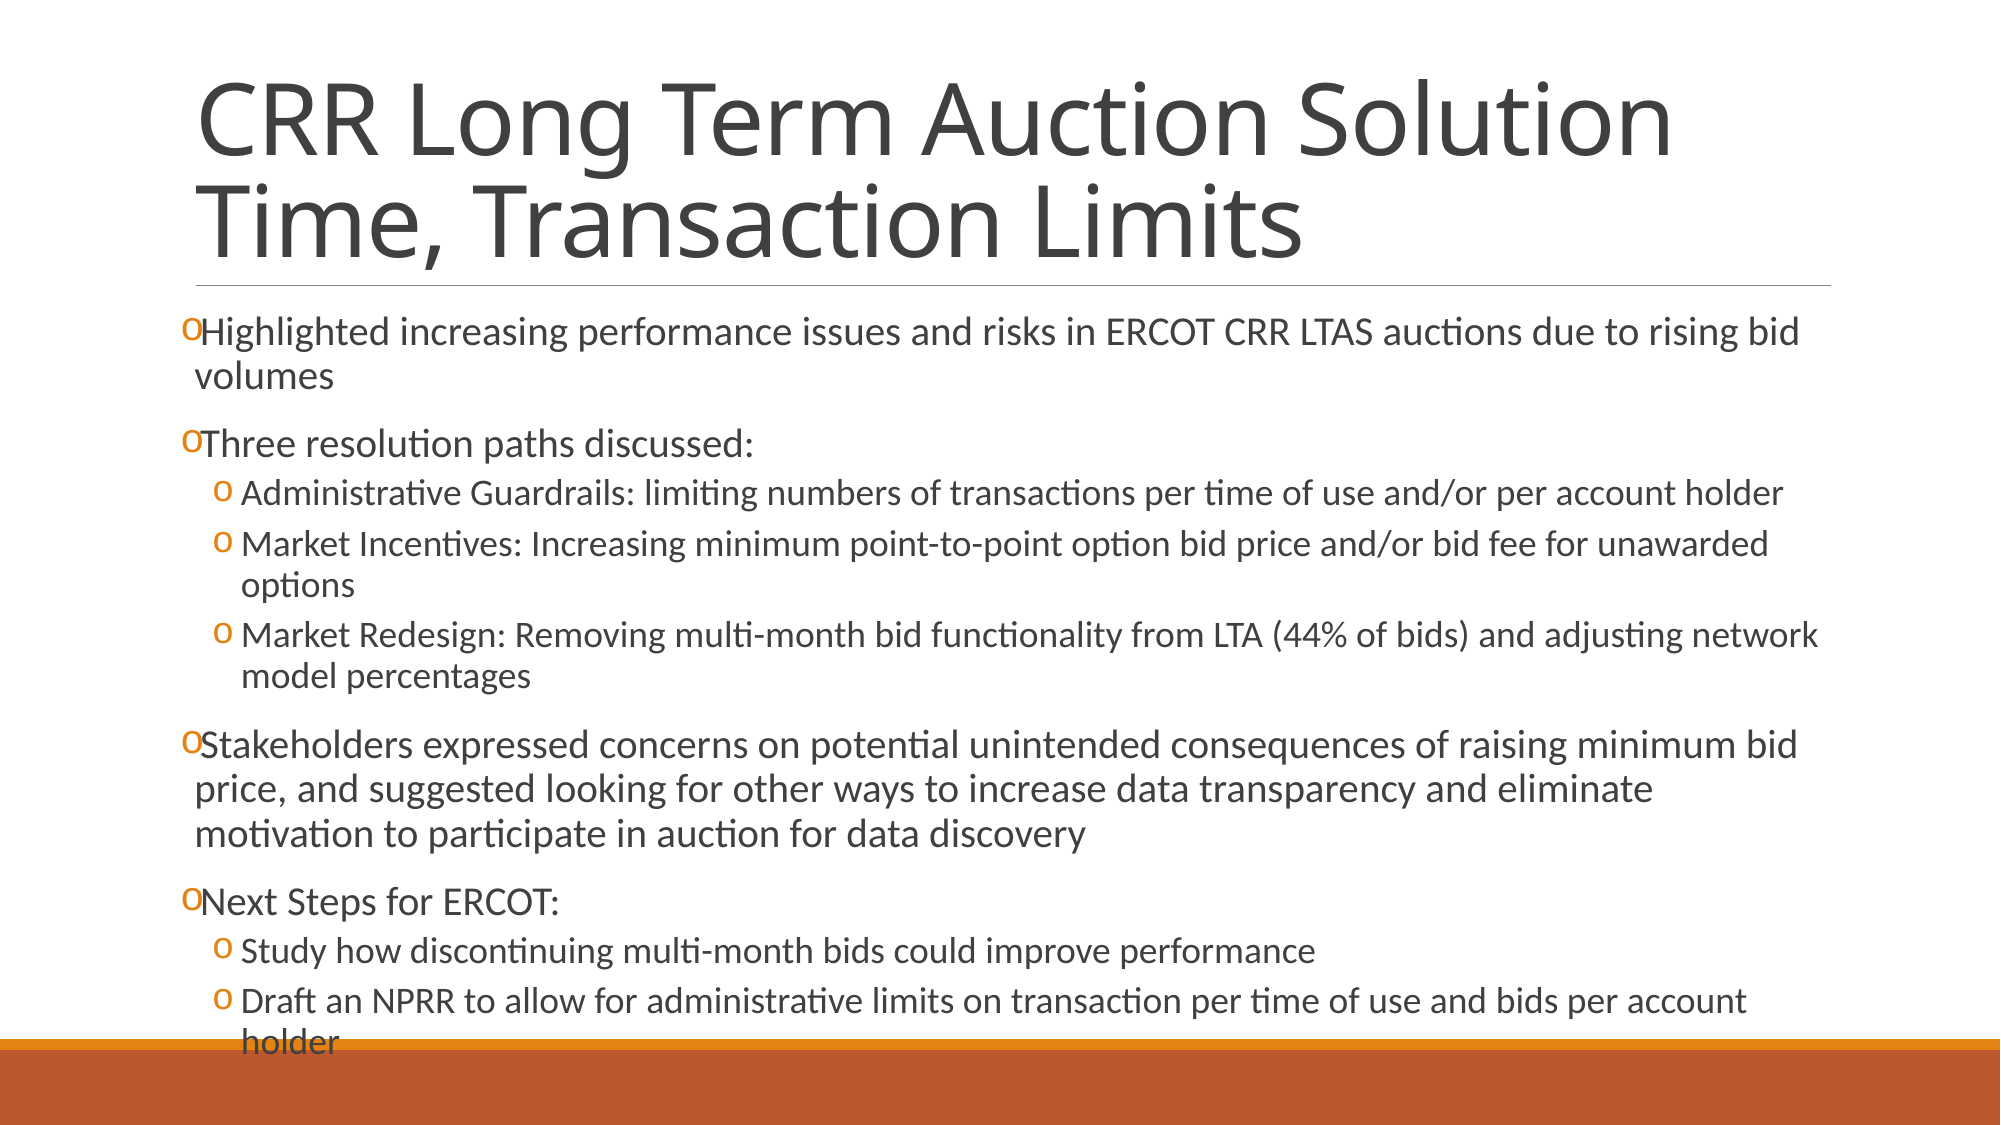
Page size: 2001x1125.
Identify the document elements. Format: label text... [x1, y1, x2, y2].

list Highlighted increasing performance issues and risks in ERCOT CRR LTAS auctions due to rising bid volumes Three resolution paths discussed: Administrative Guardrails: limiting numbers of transactions per time of use and/or per account holder Market Incentives: Increasing minimum point-to-point option bid price and/or bid fee for unawarded options Market Redesign: Removing multi-month bid functionality from LTA (44% of bids) and adjusting network model percentages Stakeholders expressed concerns on potential unintended consequences of raising minimum bid price, and suggested looking for other ways to increase data transparency and eliminate motivation to participate in auction for data discovery Next Steps for ERCOT: Study how discontinuing multi-month bids could improve performance Draft an NPRR to allow for administrative limits on transaction per time of use and bids per account holder [180, 302, 1830, 1078]
title CRR Long Term Auction Solution Time, Transaction Limits [180, 47, 1830, 285]
